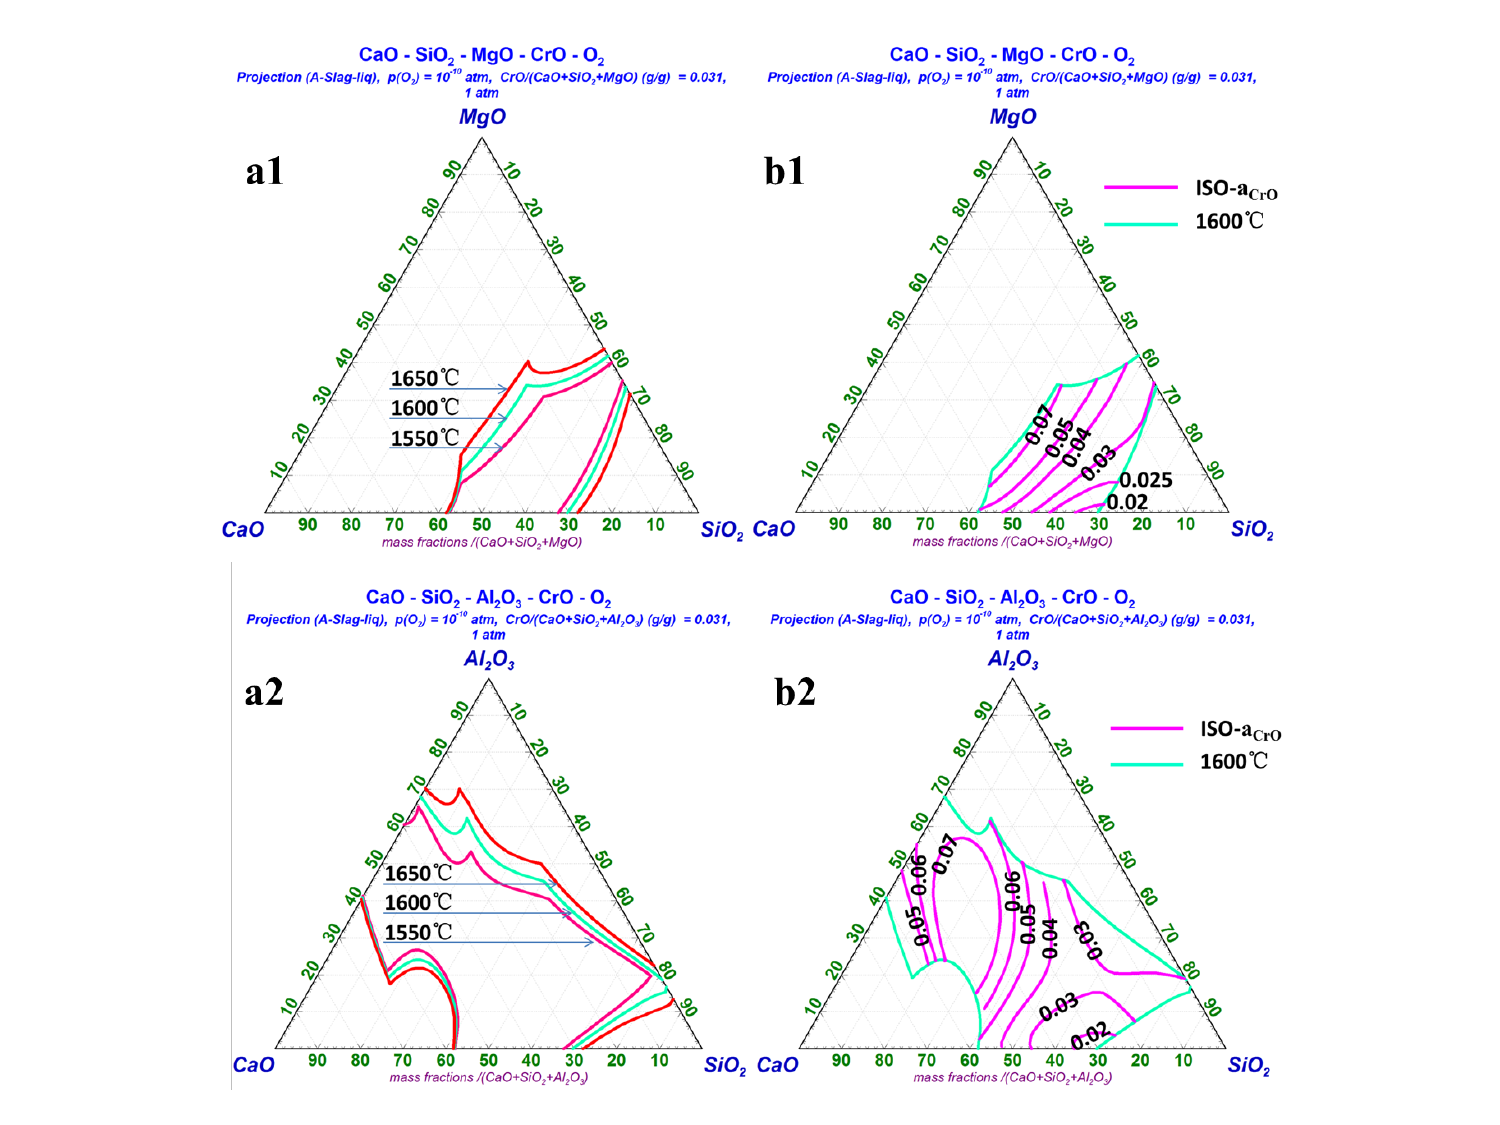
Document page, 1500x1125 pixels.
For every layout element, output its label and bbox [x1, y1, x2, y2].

picture [218, 562, 1282, 1091]
picture [218, 18, 1282, 553]
